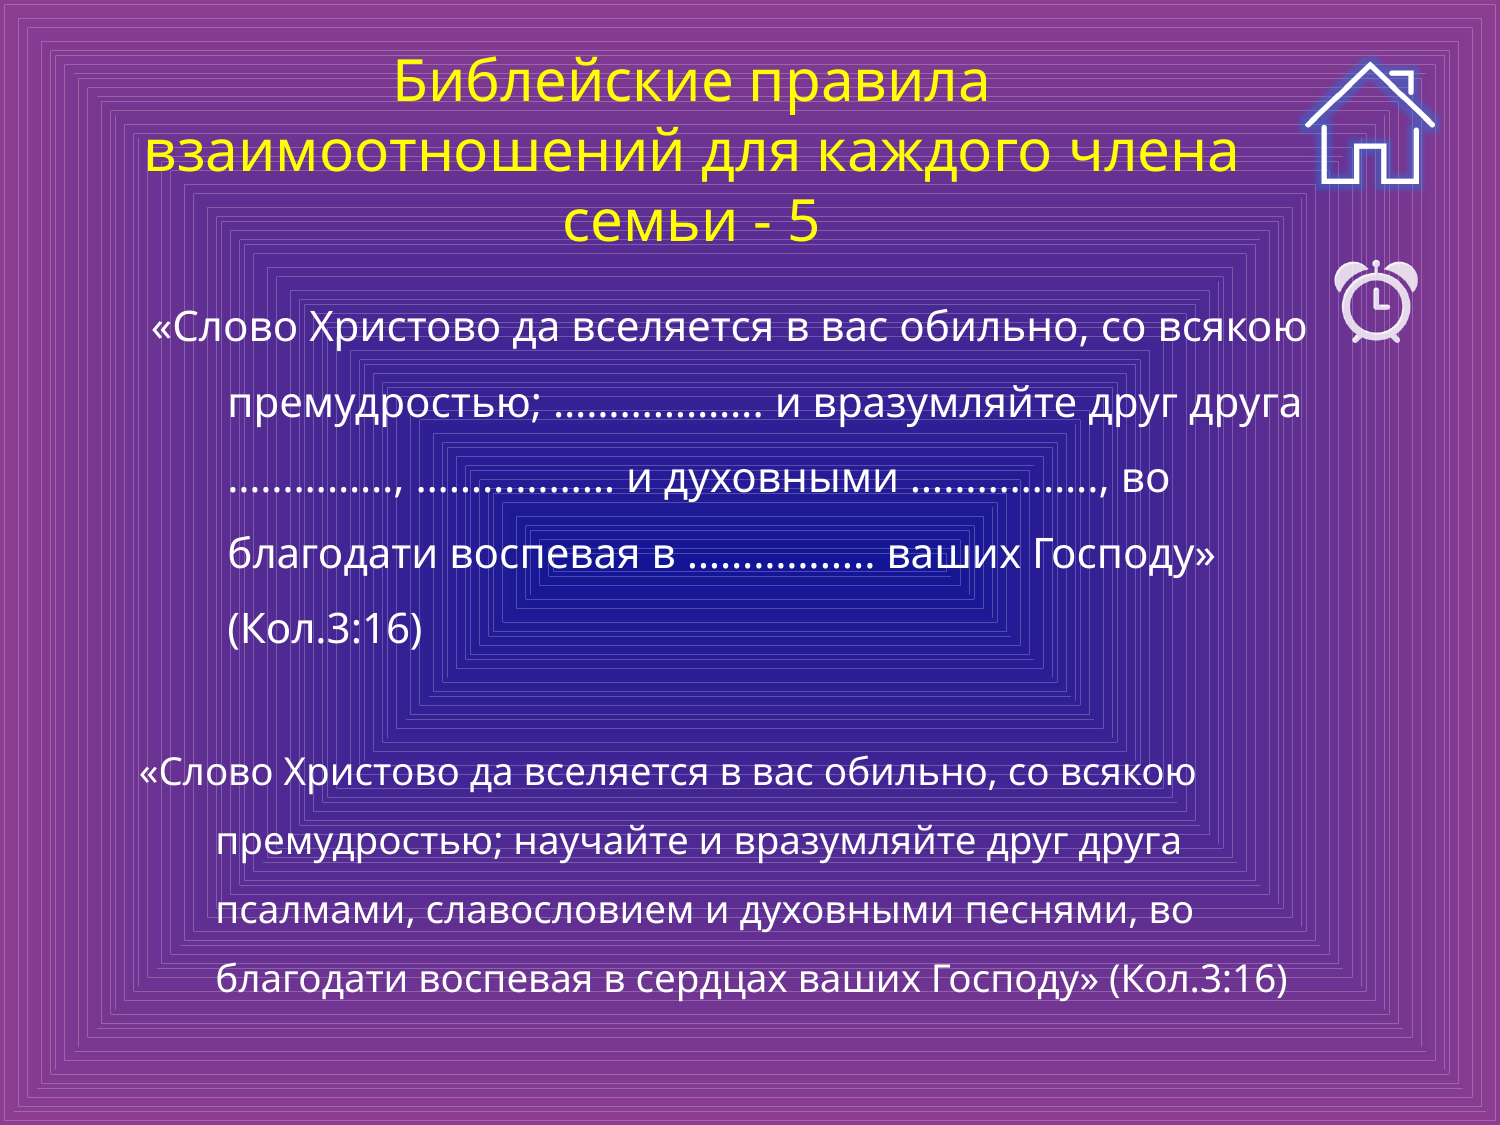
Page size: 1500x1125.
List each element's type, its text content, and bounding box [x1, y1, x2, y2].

text_box Библейские правила взаимоотношений для каждого члена семьи - 5 [100, 54, 1284, 243]
picture [1328, 255, 1424, 350]
picture [1304, 54, 1435, 184]
text_box «Слово Христово да вселяется в вас обильно, со всякою премудростью; научайте и вразумляйте друг друга псалмами, славословием и духовными песнями, во благодати воспевая в сердцах ваших Господу» (Кол.3:16) [123, 716, 1365, 1059]
list «Слово Христово да вселяется в вас обильно, со всякою премудростью; ………………. и вразумляйте друг друга ……………, ……………… и духовными …………….., во благодати воспевая в …………….. ваших Господу» (Кол.3:16) [135, 267, 1329, 669]
